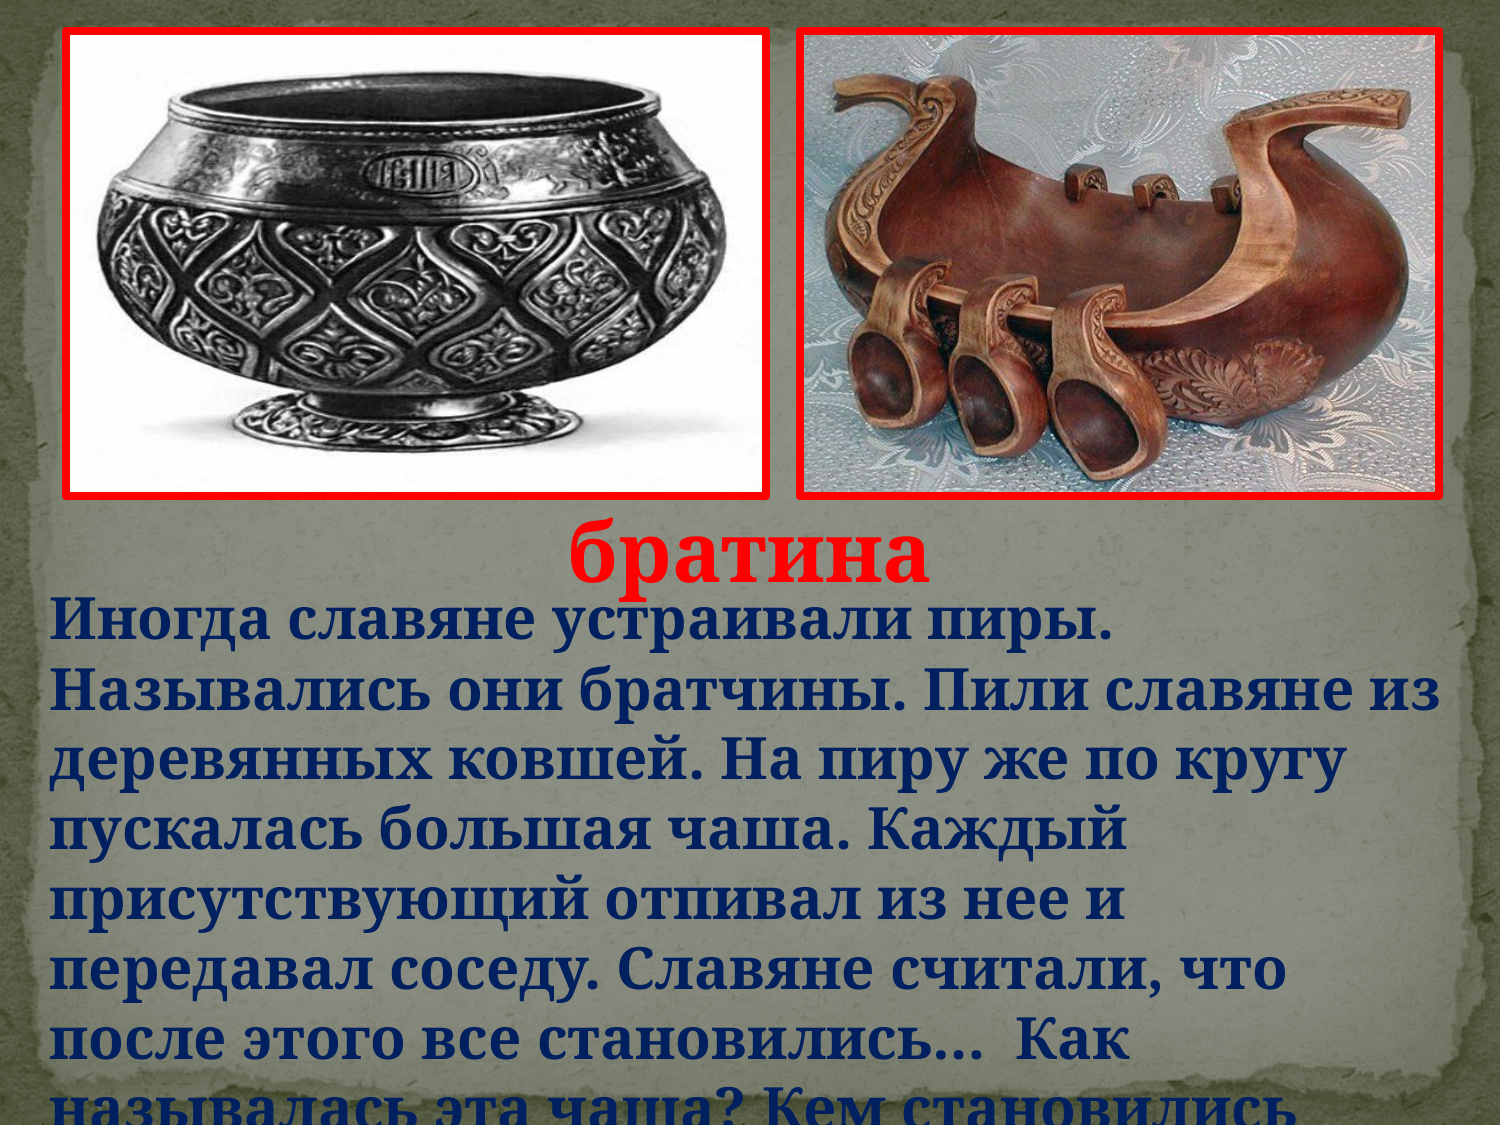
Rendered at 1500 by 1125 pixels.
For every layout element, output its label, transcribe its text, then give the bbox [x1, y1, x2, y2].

picture [70, 35, 762, 493]
text_box братина [386, 492, 1114, 607]
text_box Иногда славяне устраивали пиры. Назывались они братчины. Пили славяне из деревянных ковшей. На пиру же по кругу пускалась большая чаша. Каждый присутствующий отпивал из нее и передавал соседу. Славяне считали, что после этого все становились… Как называлась эта чаша? Кем становились после этого славяне? [35, 574, 1465, 1125]
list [806, 37, 1435, 493]
